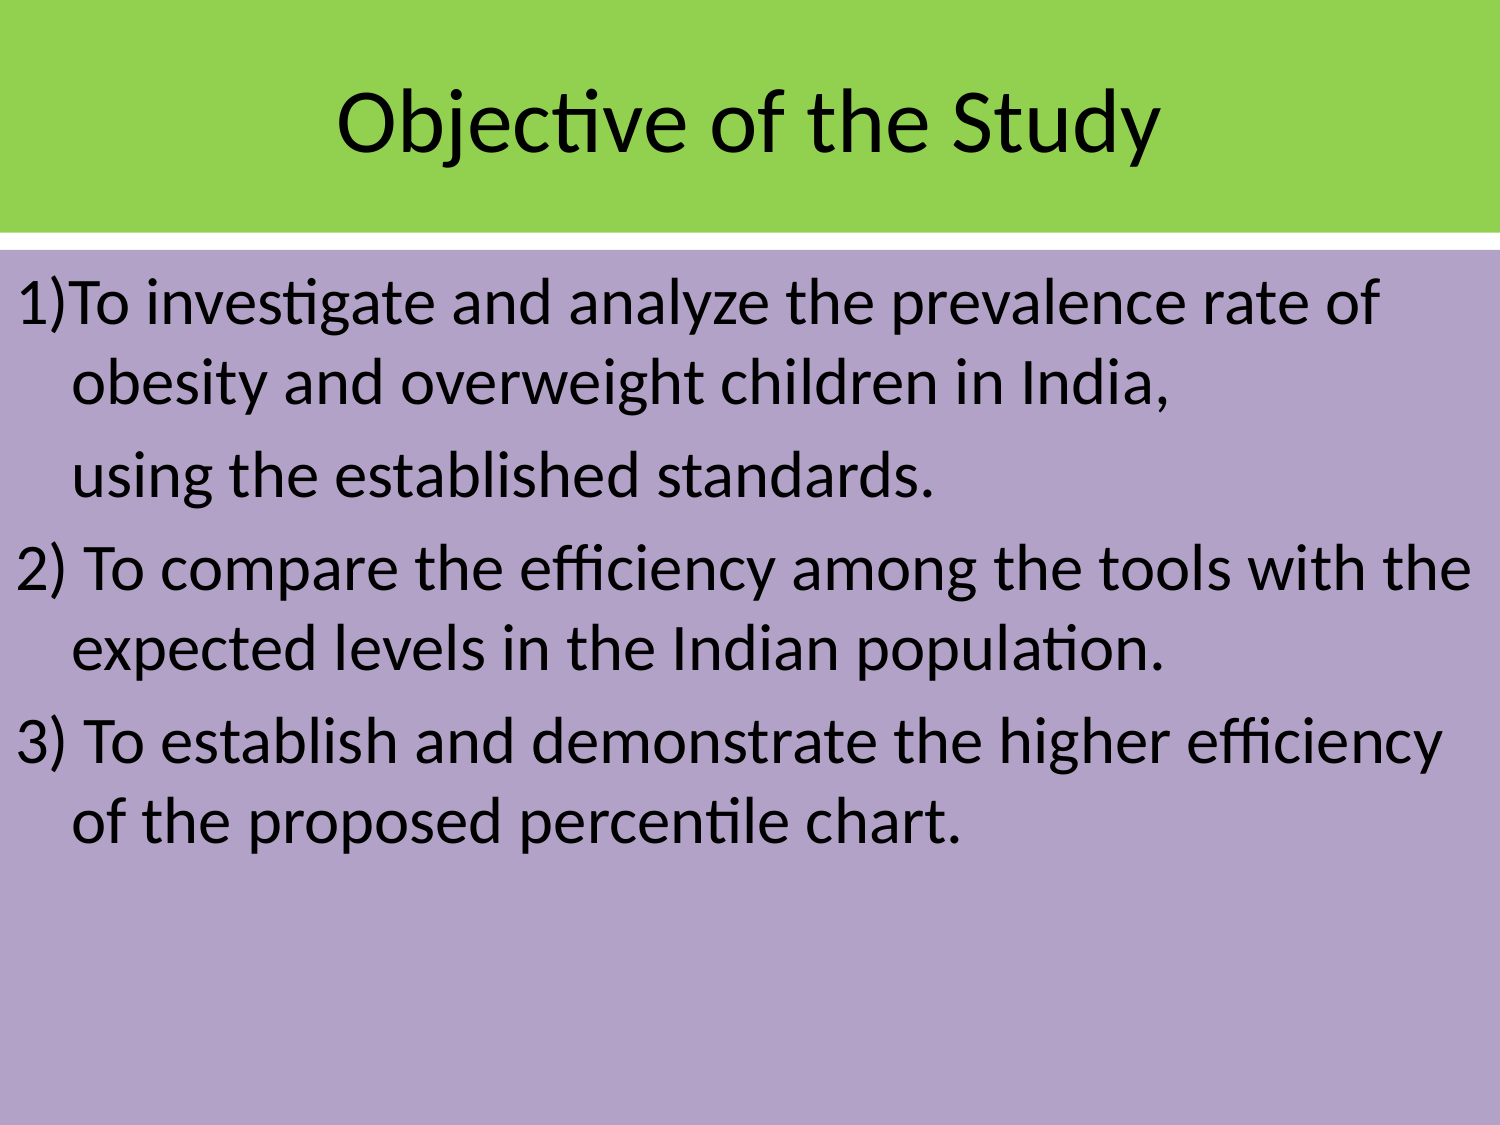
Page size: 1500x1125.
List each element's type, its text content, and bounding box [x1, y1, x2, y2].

list 1)To investigate and analyze the prevalence rate of obesity and overweight children in India, using the established standards. 2) To compare the efficiency among the tools with the expected levels in the Indian population. 3) To establish and demonstrate the higher efficiency of the proposed percentile chart. [0, 249, 1500, 1125]
title Objective of the Study [0, 0, 1500, 233]
